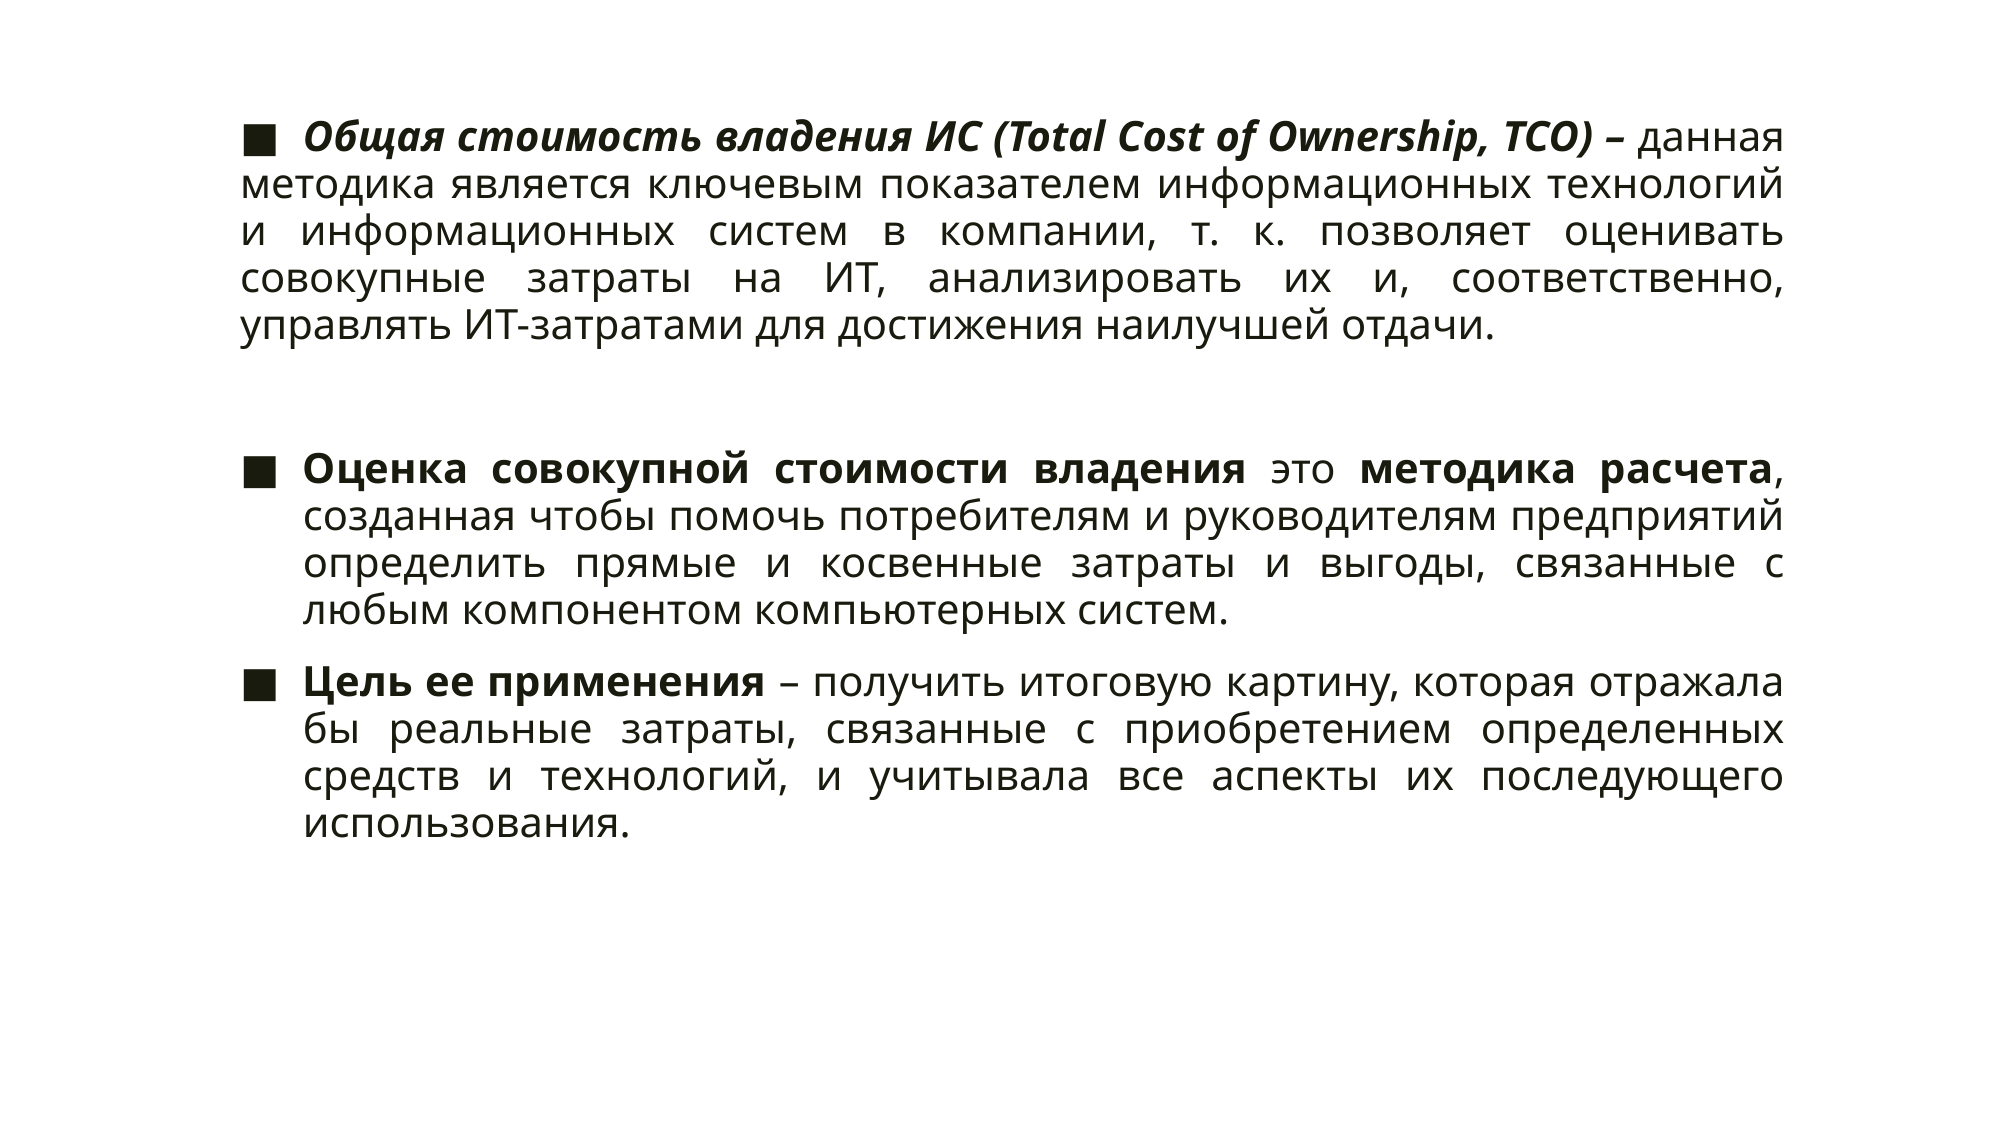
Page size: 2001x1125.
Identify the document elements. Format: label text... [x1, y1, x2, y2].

list Общая стоимость владения ИС (Total Cost of Ownership, ТСО) – данная методика является ключевым показателем информационных технологий и информационных систем в компании, т. к. позволяет оценивать совокупные затраты на ИТ, анализировать их и, соответственно, управлять ИТ-затратами для достижения наилучшей отдачи. Оценка совокупной стоимости владения это методика расчета, созданная чтобы помочь потребителям и руководителям предприятий определить прямые и косвенные затраты и выгоды, связанные с любым компонентом компьютерных систем. Цель ее применения – получить итоговую картину, которая отражала бы реальные затраты, связанные с приобретением определенных средств и технологий, и учитывала все аспекты их последующего использования. [225, 106, 1800, 963]
